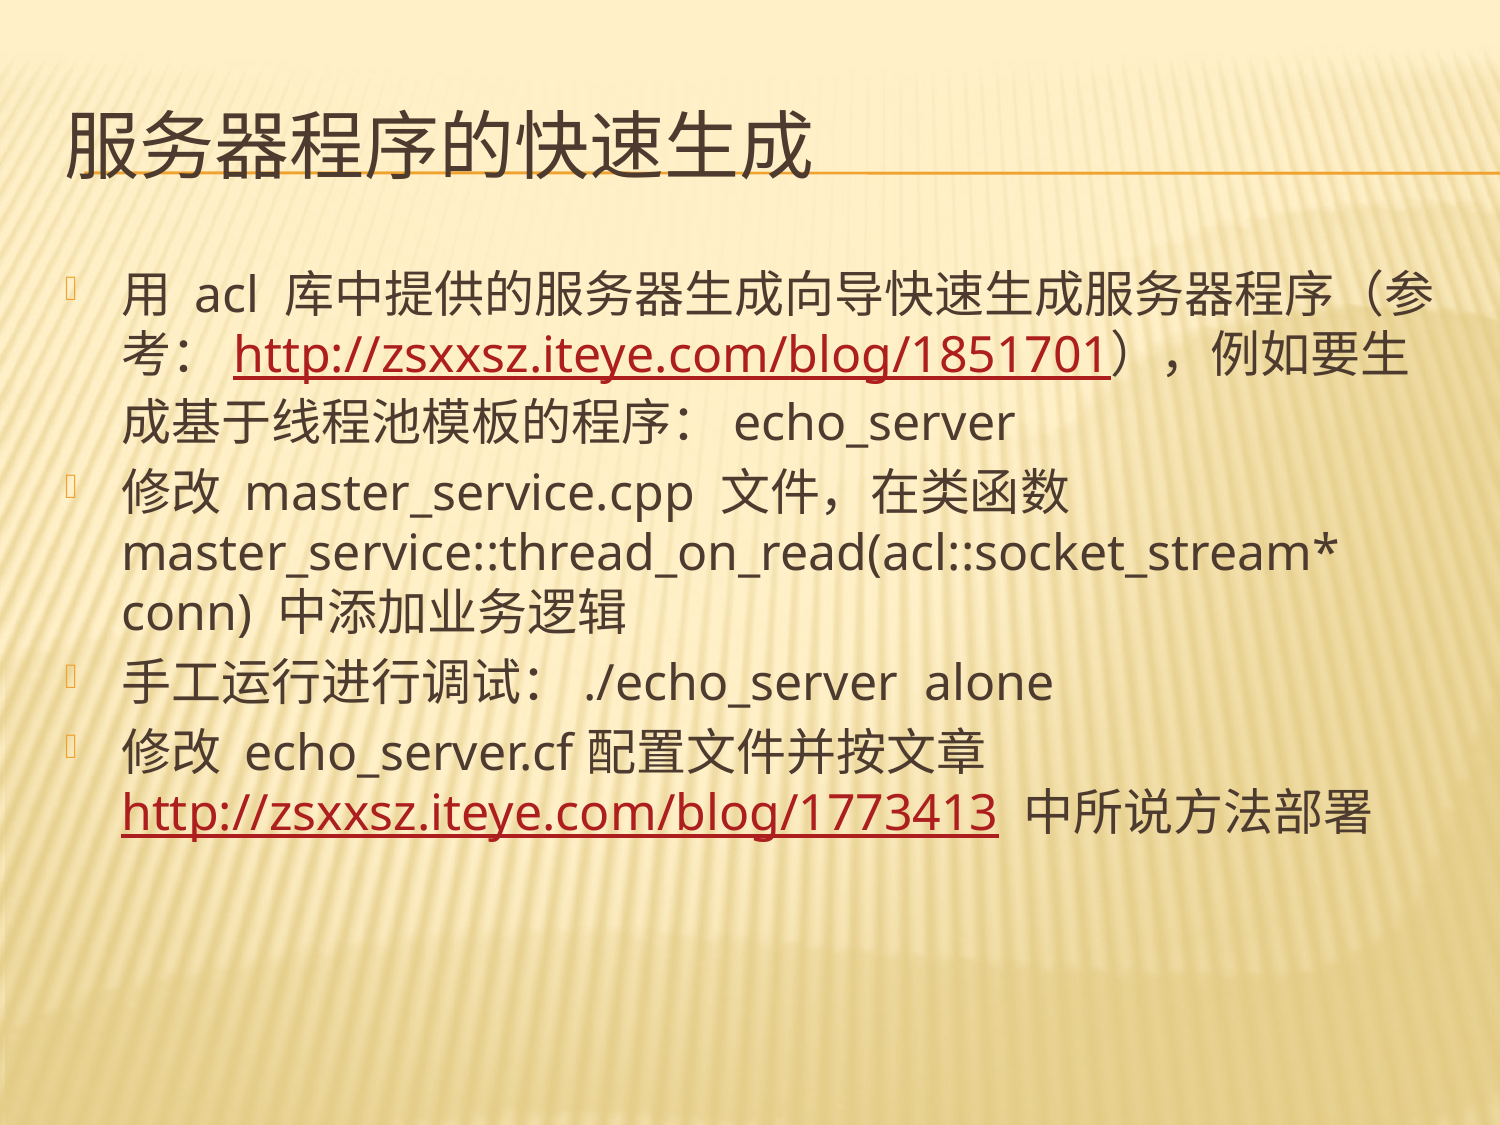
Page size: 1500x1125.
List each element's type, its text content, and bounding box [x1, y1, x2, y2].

list 用 acl 库中提供的服务器生成向导快速生成服务器程序（参考：http://zsxxsz.iteye.com/blog/1851701），例如要生成基于线程池模板的程序：echo_server 修改 master_service.cpp 文件，在类函数 master_service::thread_on_read(acl::socket_stream* conn) 中添加业务逻辑 手工运行进行调试：./echo_server alone 修改 echo_server.cf配置文件并按文章http://zsxxsz.iteye.com/blog/1773413 中所说方法部署 [50, 254, 1475, 998]
title 服务器程序的快速生成 [50, 75, 1475, 213]
